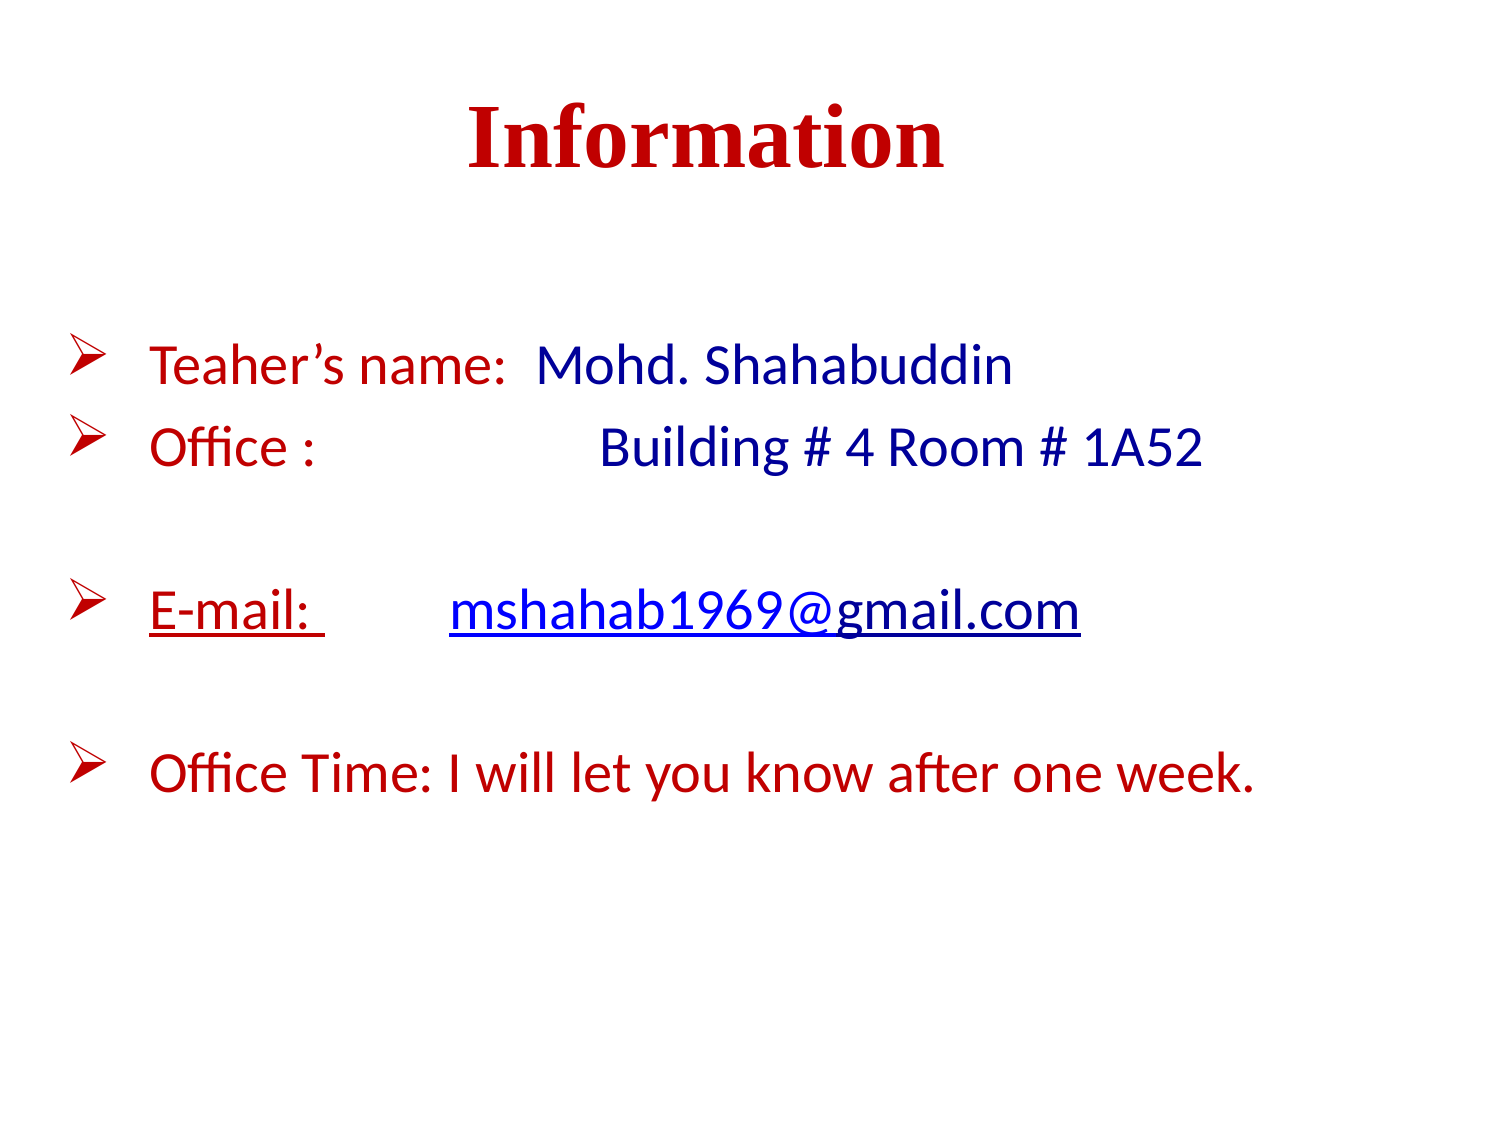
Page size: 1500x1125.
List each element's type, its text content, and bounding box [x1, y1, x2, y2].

title Information [362, 50, 1050, 213]
subtitle Teaher’s name: Mohd. Shahabuddin Office : Building # 4 Room # 1A52 E-mail: mshahab1969@gmail.com Office Time: I will let you know after one week. [50, 237, 1275, 1125]
